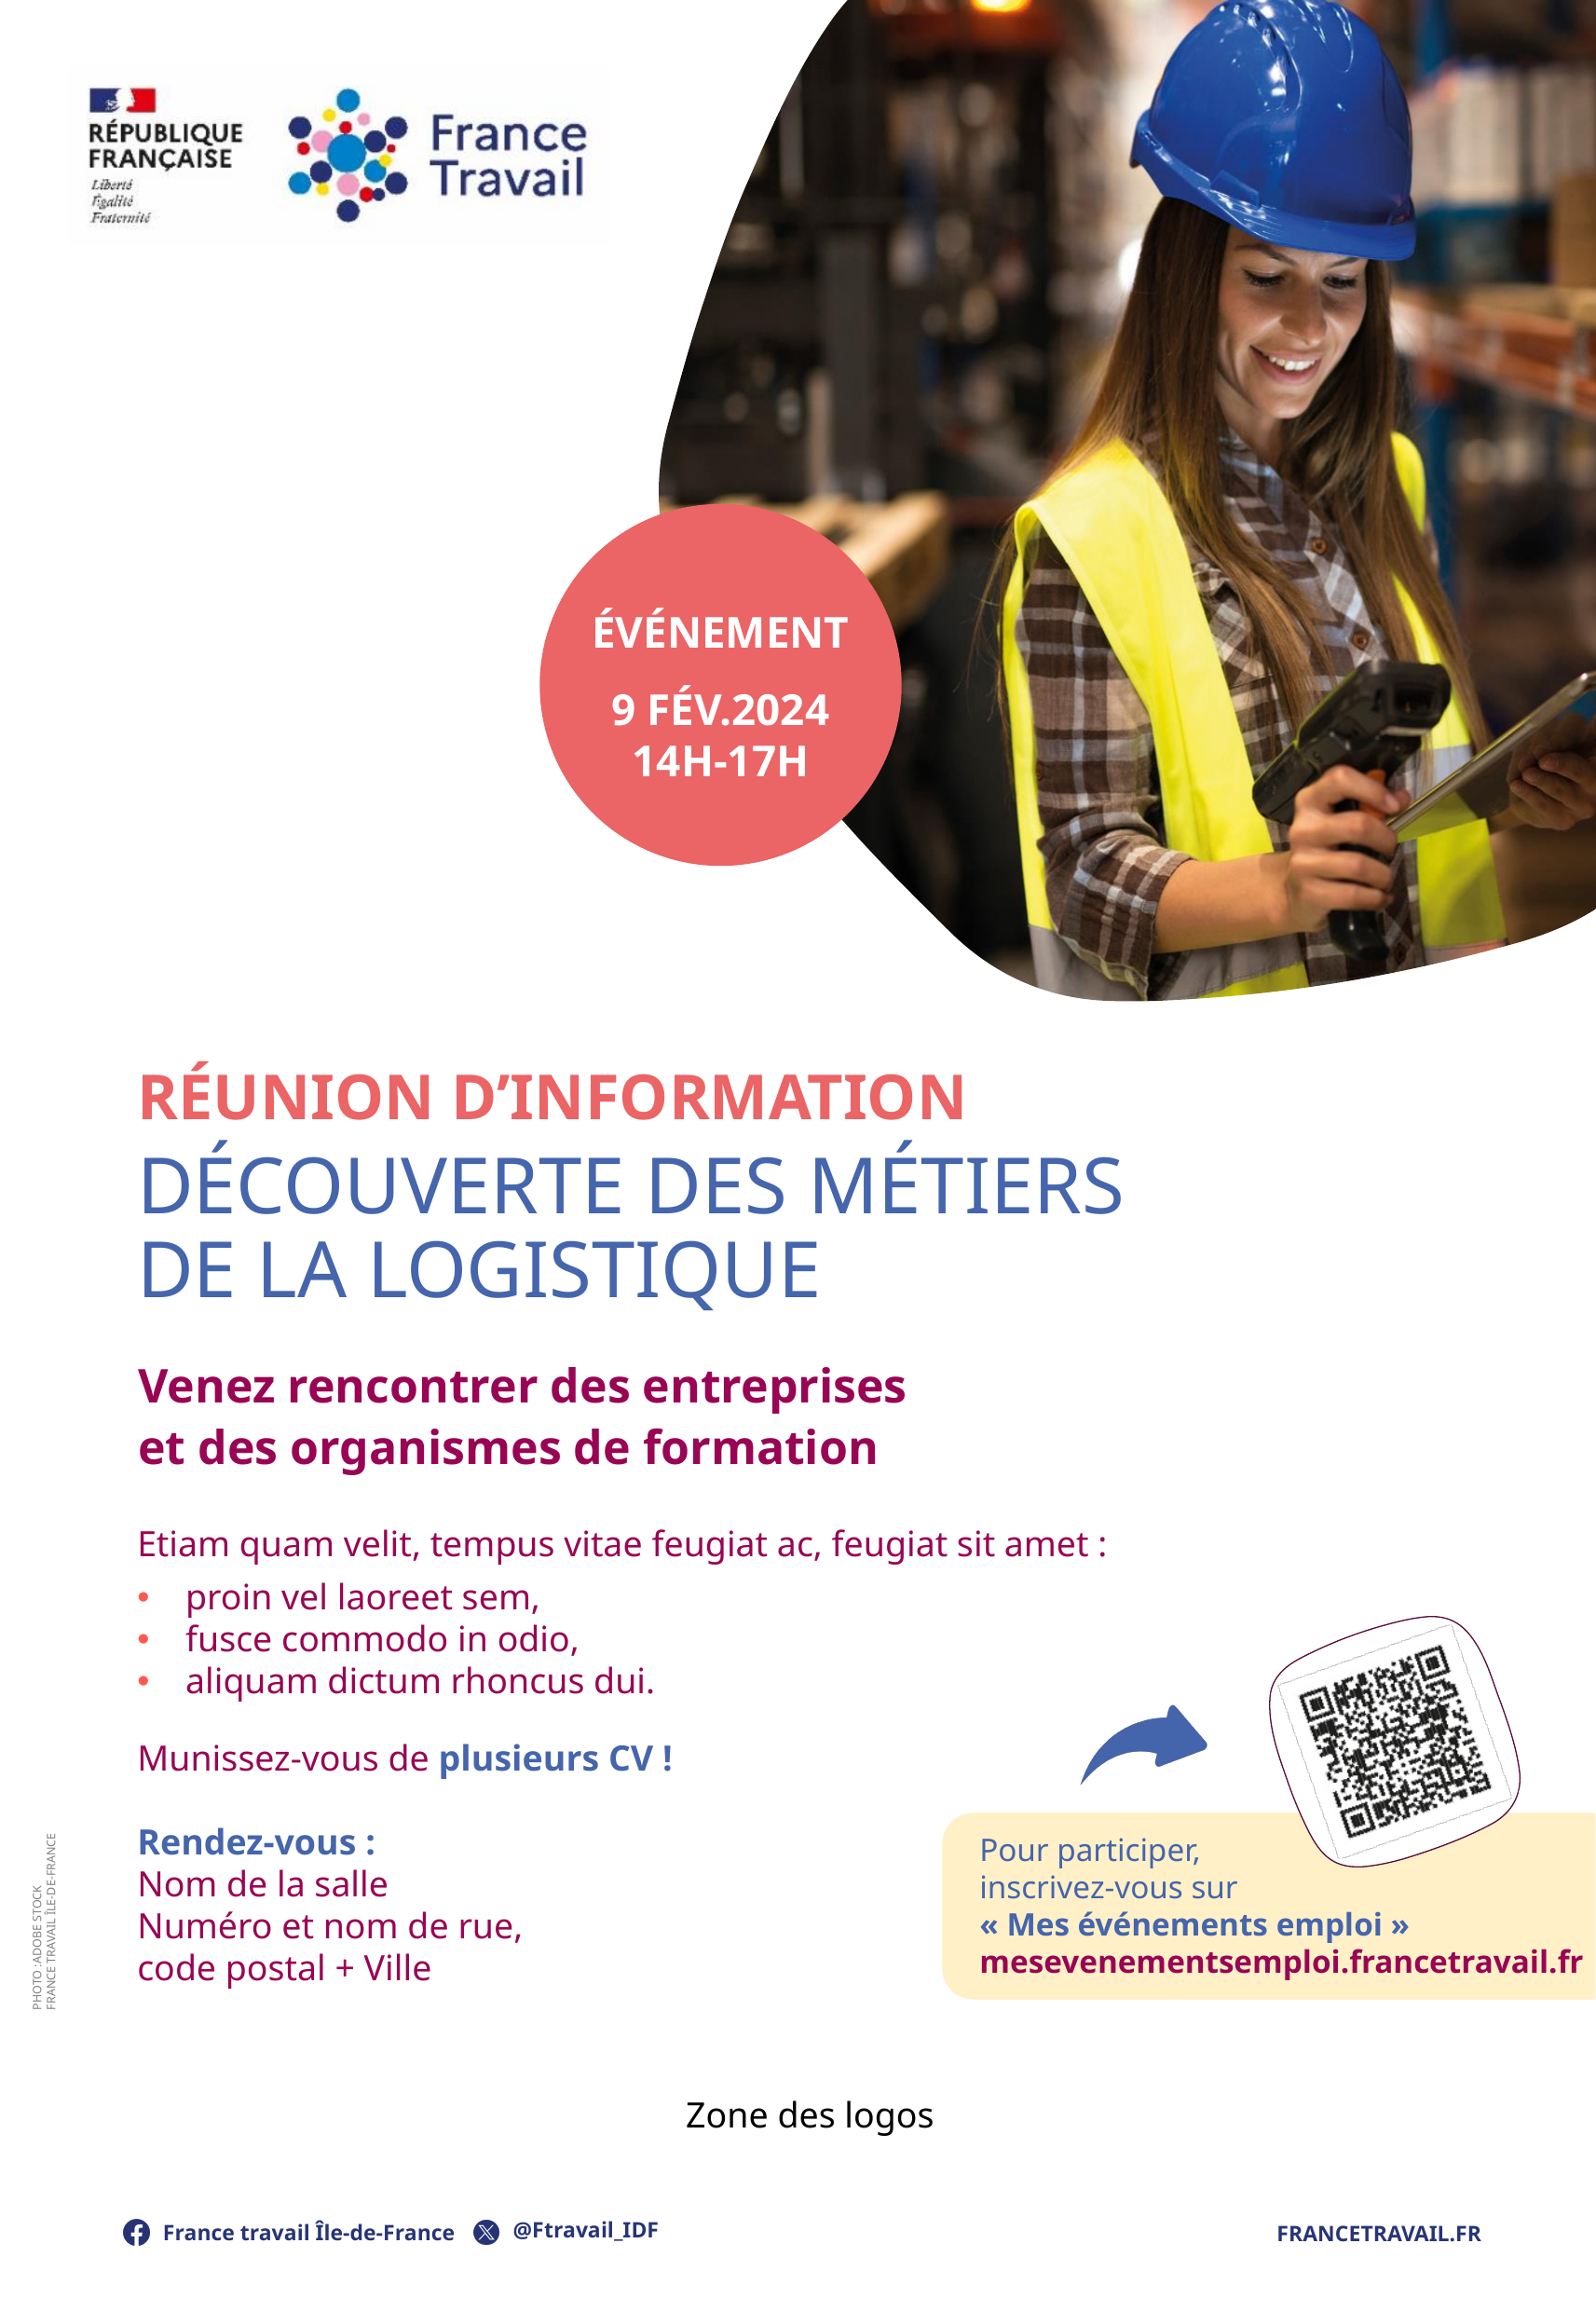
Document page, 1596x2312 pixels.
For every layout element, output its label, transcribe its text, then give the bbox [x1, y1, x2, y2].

picture [1072, 1690, 1211, 1829]
picture [1262, 1610, 1526, 1874]
text_box Etiam quam velit, tempus vitae feugiat ac, feugiat sit amet : proin vel laoreet sem, fusce commodo in odio, aliquam dictum rhoncus dui. Munissez-vous de plusieurs CV ! Rendez-vous : Nom de la salle Numéro et nom de rue, code postal + Ville [123, 1514, 1179, 1995]
text_box @Ftravail_IDF [498, 2209, 699, 2250]
text_box [940, 1811, 1596, 2002]
text_box [573, 792, 868, 868]
text_box Venez rencontrer des entreprises et des organismes de formation [124, 1344, 1263, 1481]
text_box Pour participer, inscrivez-vous sur « Mes événements emploi » mesevenementsemploi.francetravail.fr [965, 1824, 1596, 1987]
text_box [555, 502, 886, 607]
text_box France travail Île-de-France [149, 2212, 488, 2252]
picture [66, 65, 611, 247]
text_box Découverte des métiers De la logistique [123, 1140, 1316, 1321]
text_box Zone des logos [123, 2051, 1497, 2176]
picture [473, 2219, 500, 2246]
text_box [659, 0, 1596, 1002]
text_box Réunion d’information [123, 1050, 1003, 1140]
text_box francetravail.fr [1262, 2213, 1522, 2253]
text_box Événement 9 fév.2024 14h-17h [473, 607, 968, 792]
picture [122, 2219, 150, 2246]
